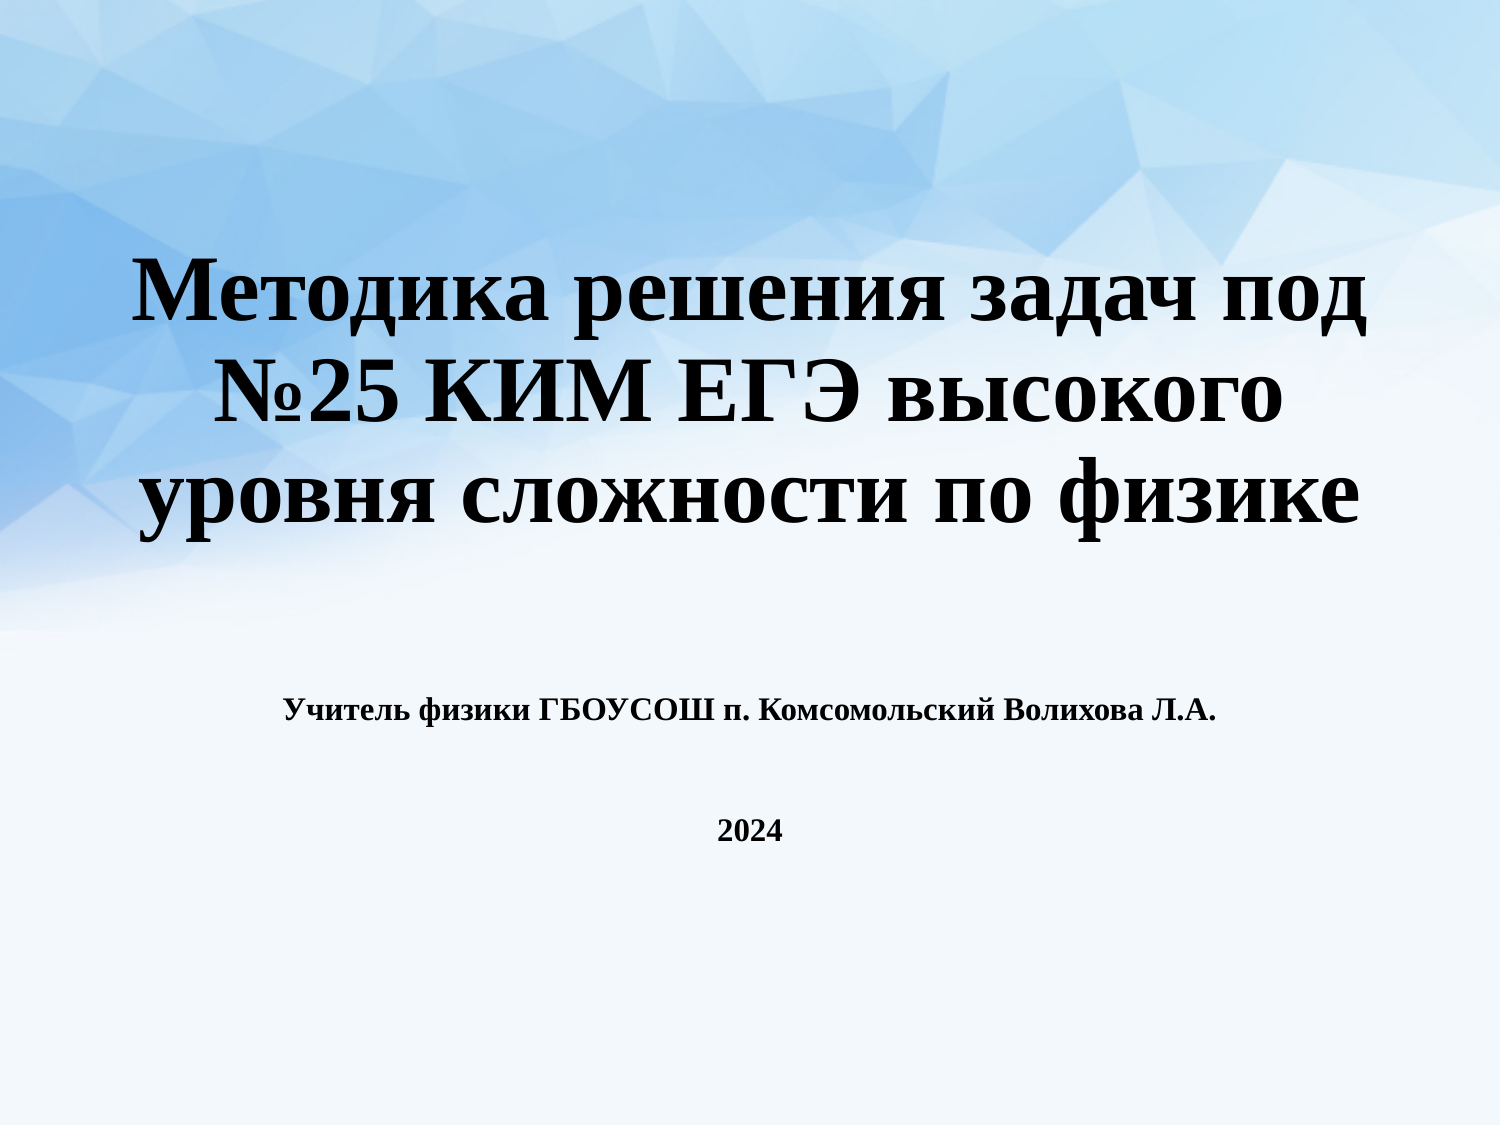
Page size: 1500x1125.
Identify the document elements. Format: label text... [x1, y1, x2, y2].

subtitle Учитель физики ГБОУСОШ п. Комсомольский Волихова Л.А. 2024 [187, 590, 1313, 863]
picture [0, 0, 1500, 1125]
title Методика решения задач под №25 КИМ ЕГЭ высокого уровня сложности по физике [112, 113, 1388, 551]
